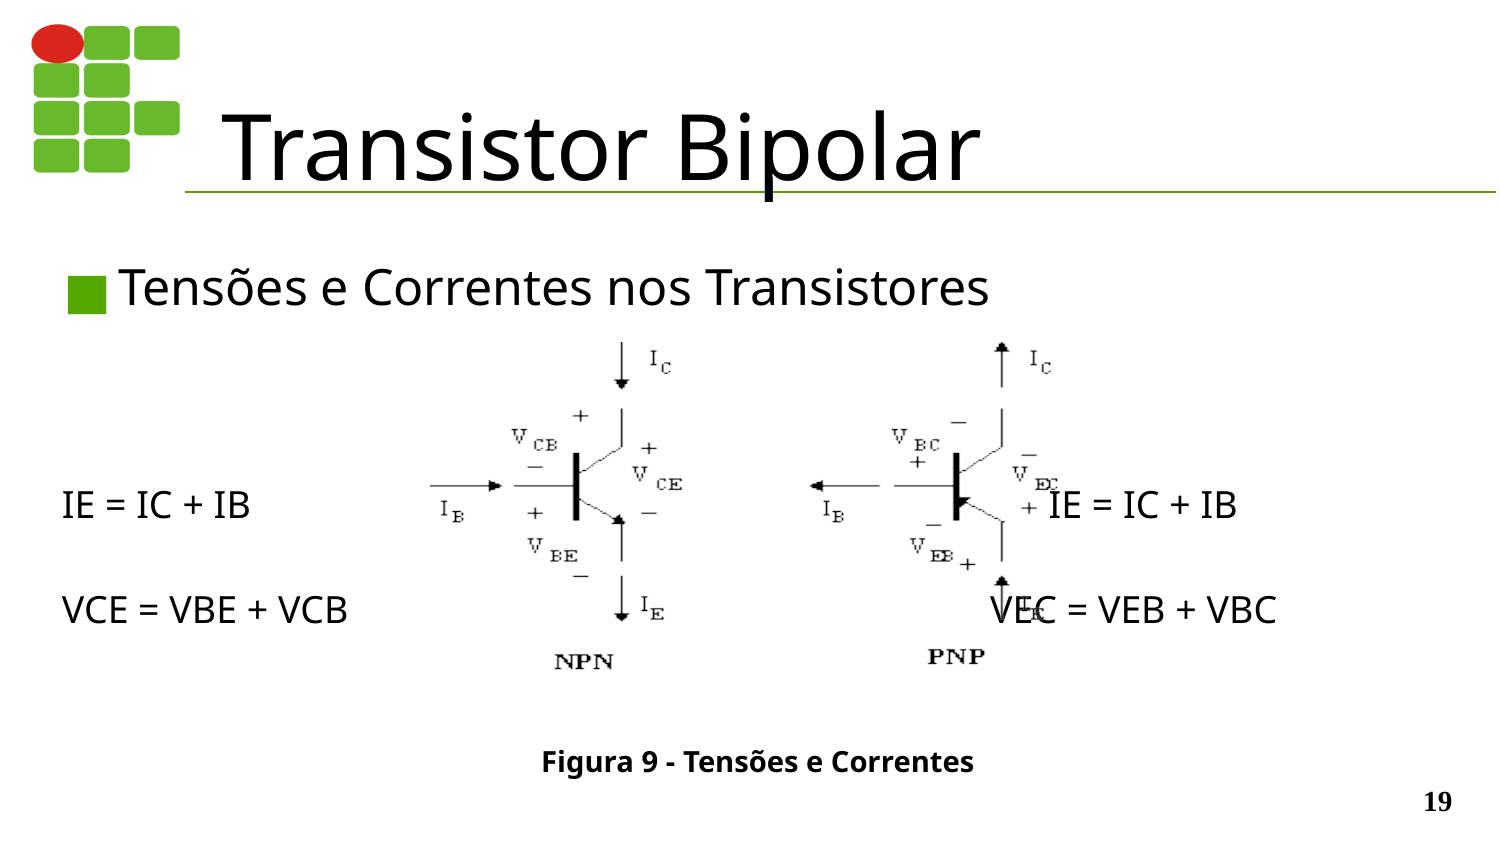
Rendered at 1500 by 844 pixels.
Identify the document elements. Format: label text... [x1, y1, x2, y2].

picture [430, 341, 1081, 680]
title Transistor Bipolar [206, 26, 1468, 207]
text_box ‹#› [1155, 774, 1468, 825]
picture [29, 23, 182, 174]
list Tensões e Correntes nos Transistores IE = IC + IB IE = IC + IB VCE = VBE + VCB VEC = VEB + VBC Figura 9 - Tensões e Correntes [46, 248, 1469, 774]
